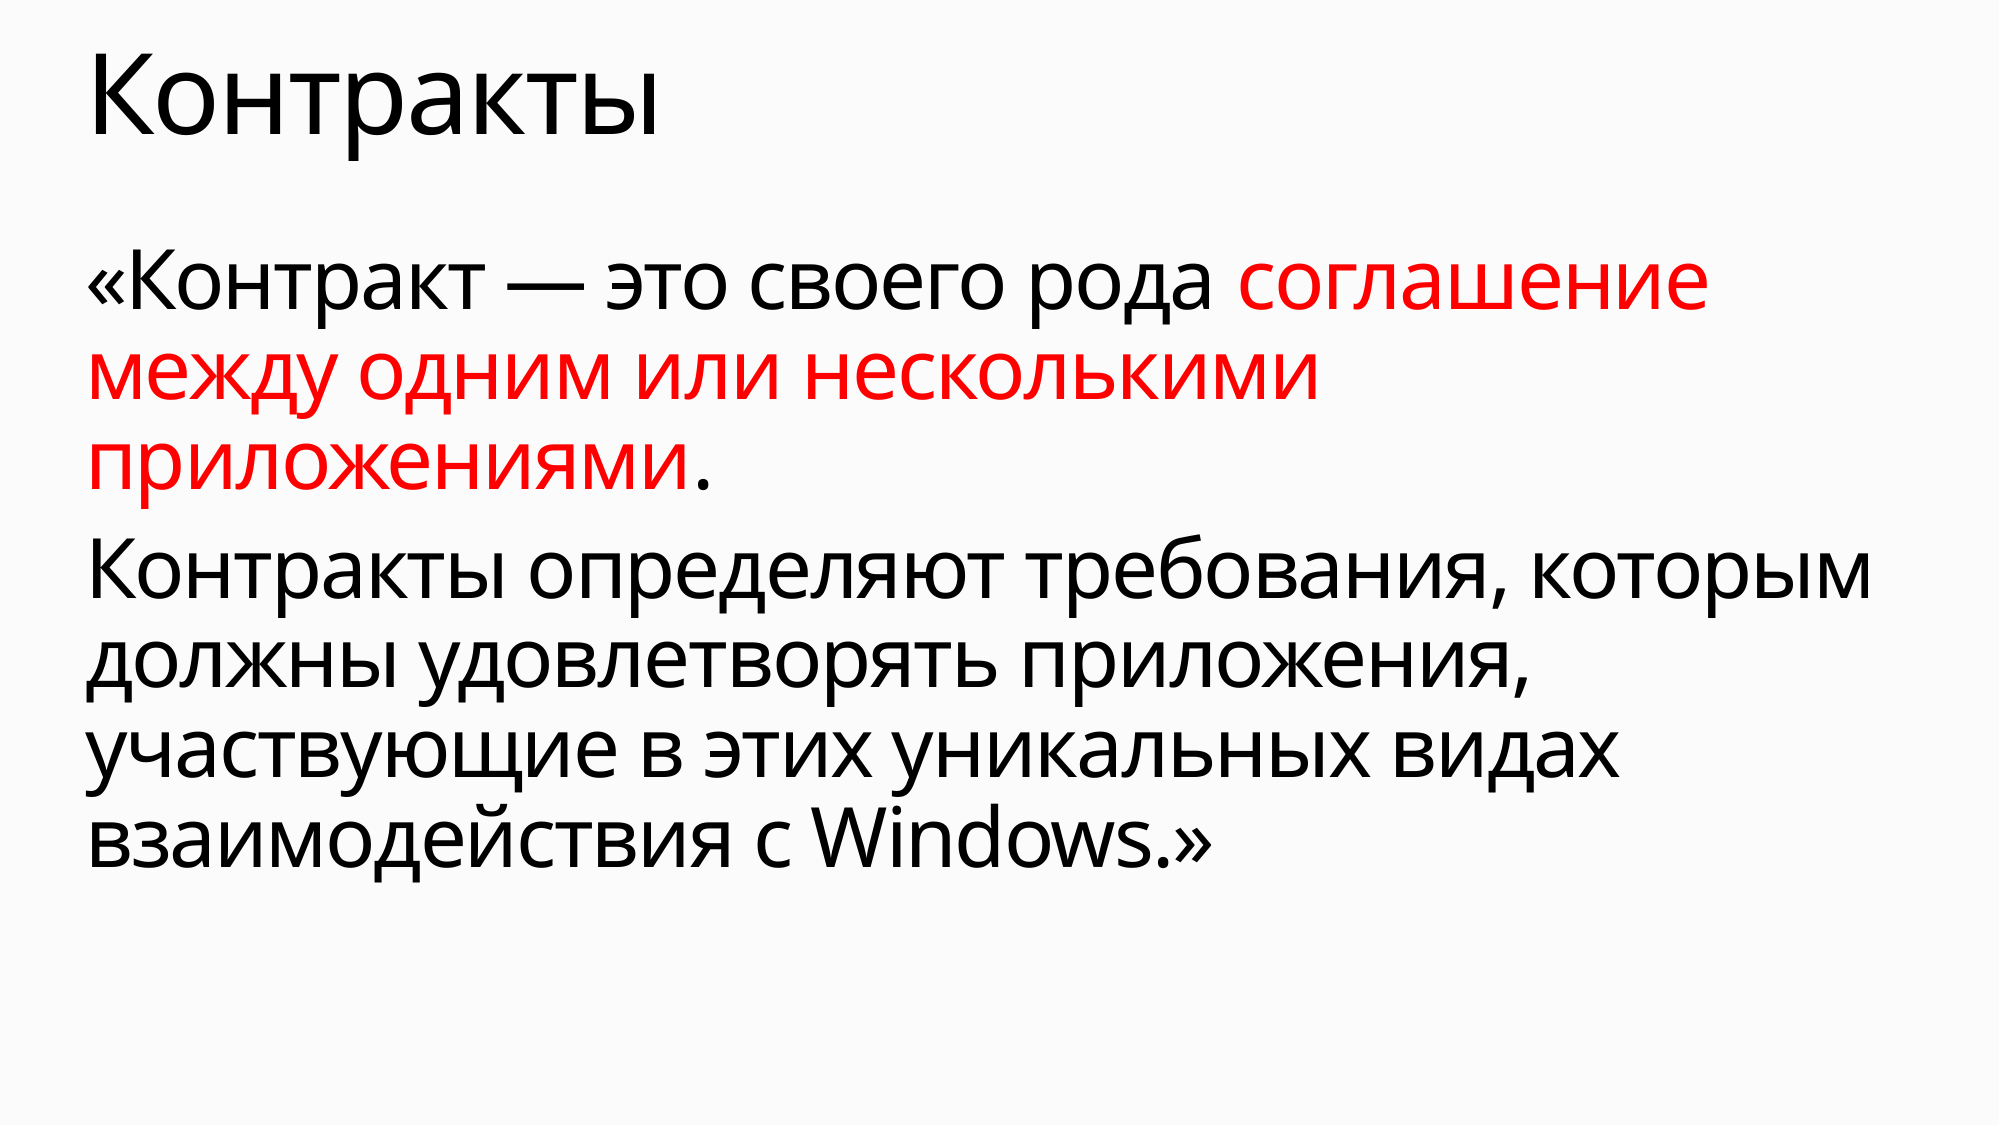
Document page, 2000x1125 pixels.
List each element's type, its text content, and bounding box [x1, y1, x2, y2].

list «Контракт — это своего рода соглашение между одним или несколькими приложениями. Контракты определяют требования, которым должны удовлетворять приложения, участвующие в этих уникальных видах взаимодействия с Windows.» [85, 237, 1914, 711]
title Контракты [85, 37, 1914, 161]
